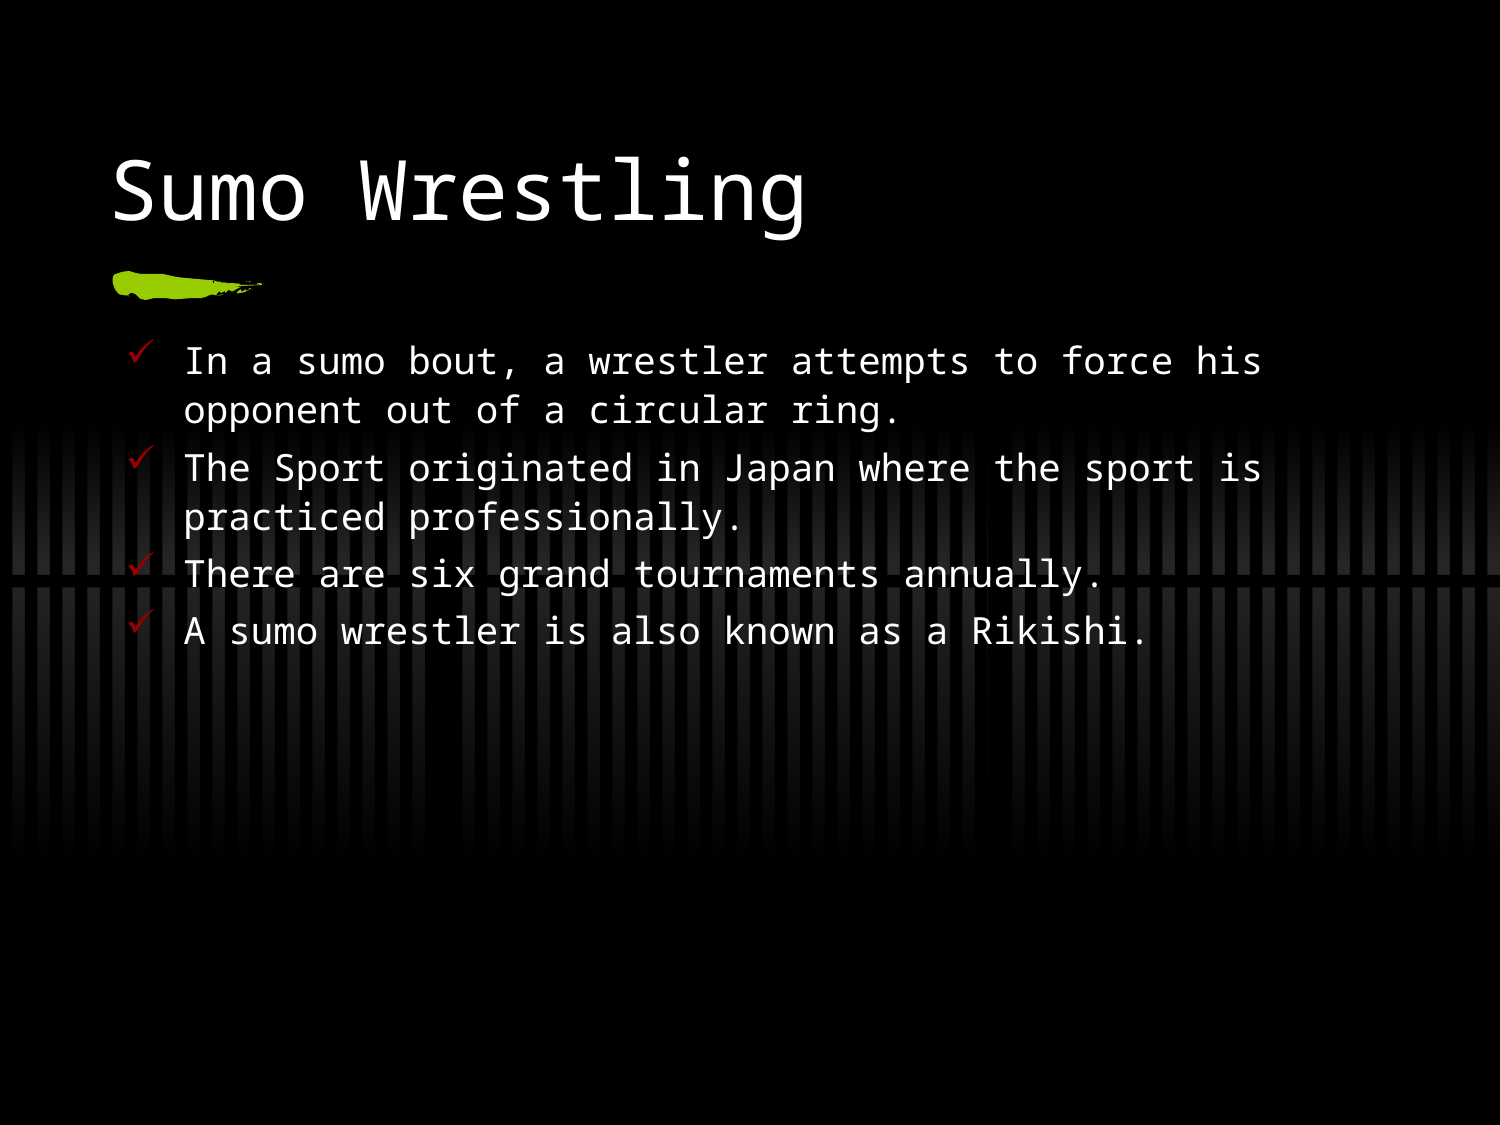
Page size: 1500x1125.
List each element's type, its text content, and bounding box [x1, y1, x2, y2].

list In a sumo bout, a wrestler attempts to force his opponent out of a circular ring. The Sport originated in Japan where the sport is practiced professionally. There are six grand tournaments annually. A sumo wrestler is also known as a Rikishi. [93, 324, 1407, 951]
title Sumo Wrestling [93, 112, 1407, 263]
